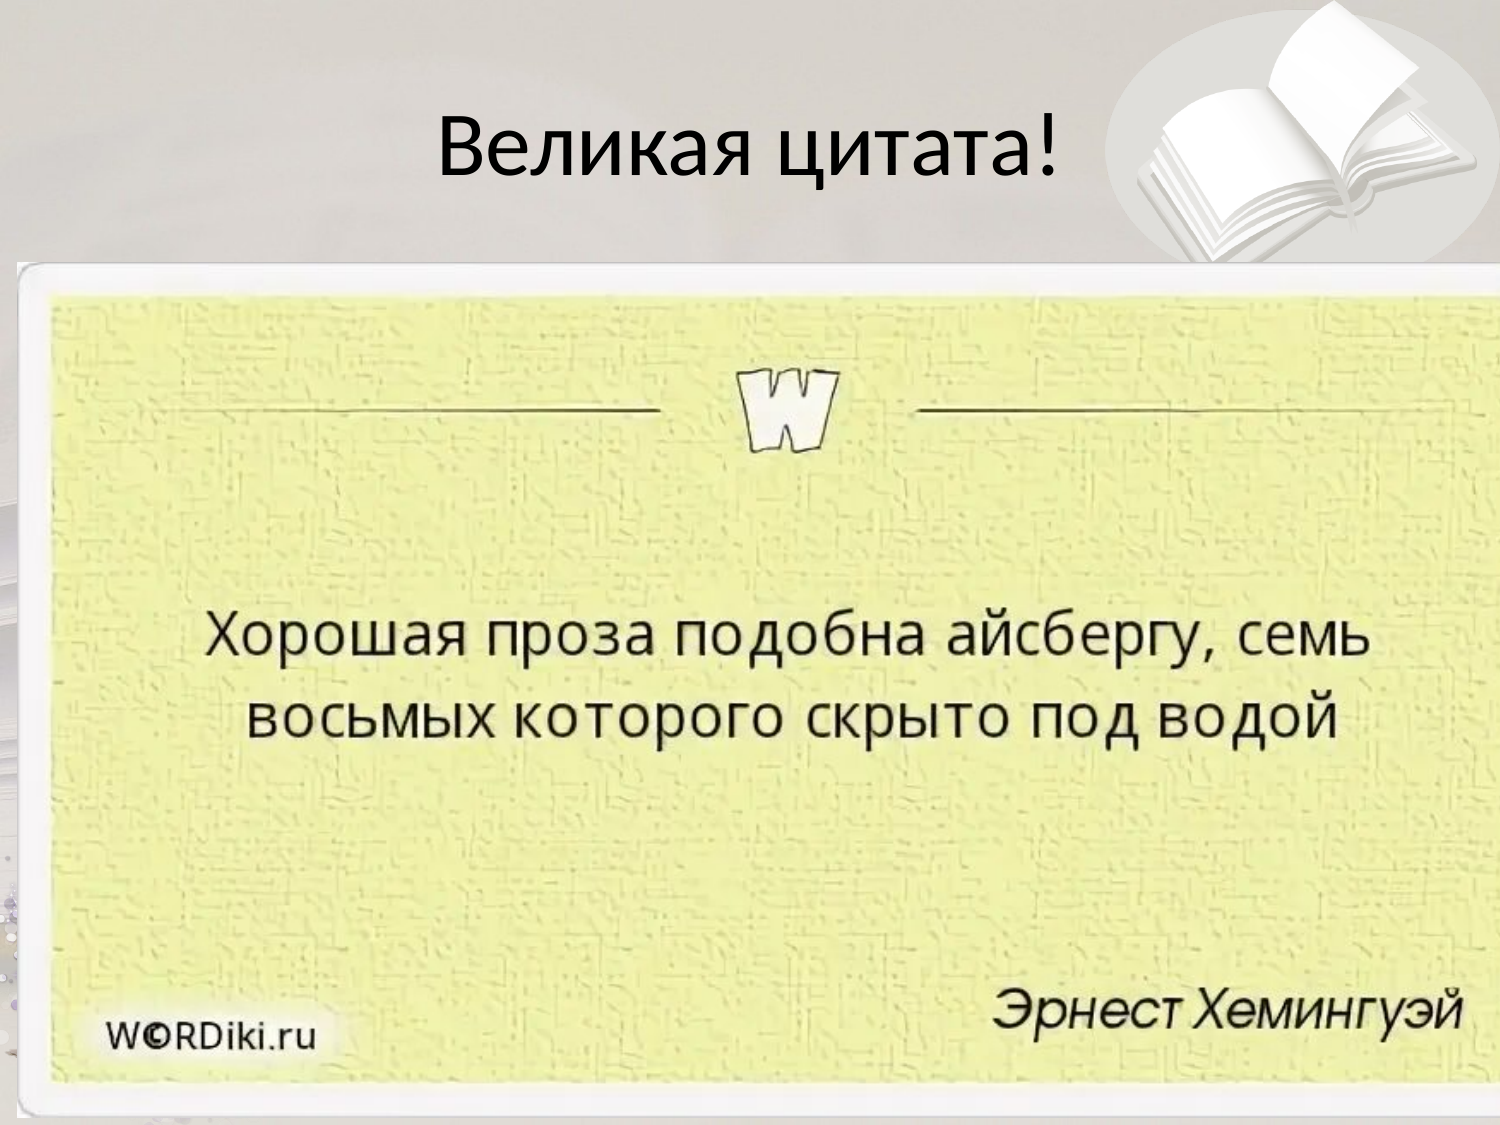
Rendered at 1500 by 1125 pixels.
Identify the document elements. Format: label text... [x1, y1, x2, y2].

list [17, 262, 1500, 1119]
title Великая цитата! [75, 45, 1425, 233]
picture [0, 0, 1500, 1125]
